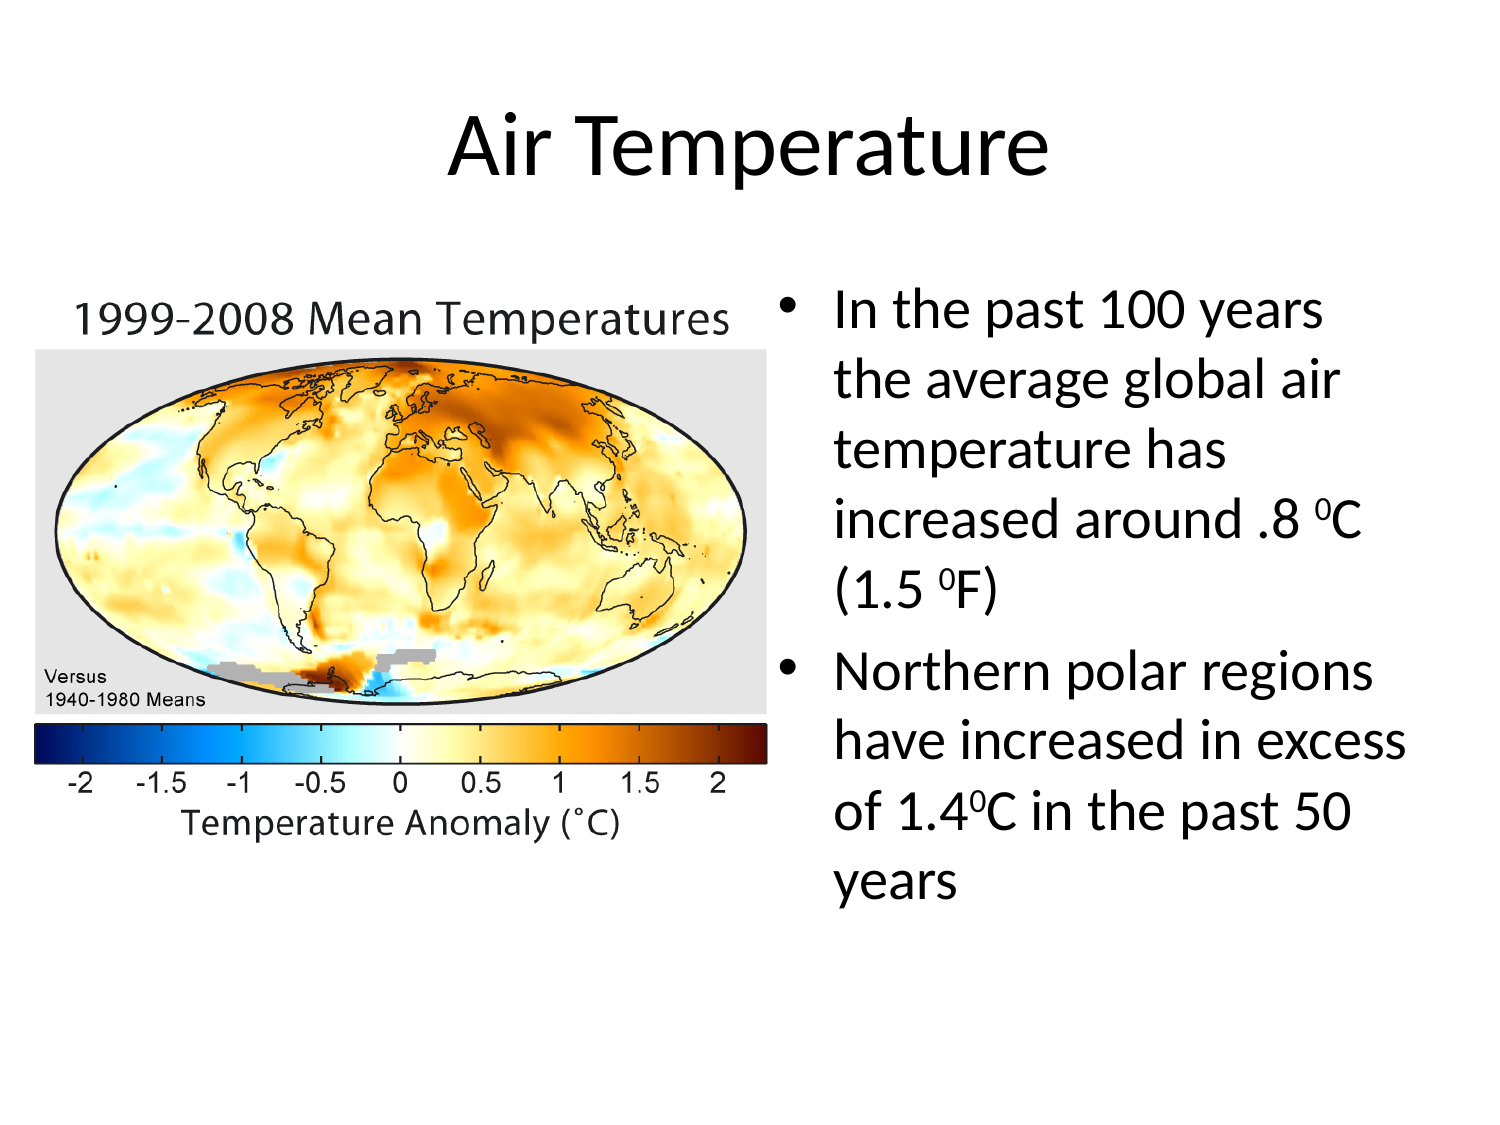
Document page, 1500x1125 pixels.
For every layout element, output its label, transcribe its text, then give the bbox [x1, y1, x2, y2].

picture [21, 287, 778, 851]
list In the past 100 years the average global air temperature has increased around .8 0C (1.5 0F) Northern polar regions have increased in excess of 1.40C in the past 50 years [762, 262, 1425, 1005]
title Air Temperature [75, 45, 1425, 233]
